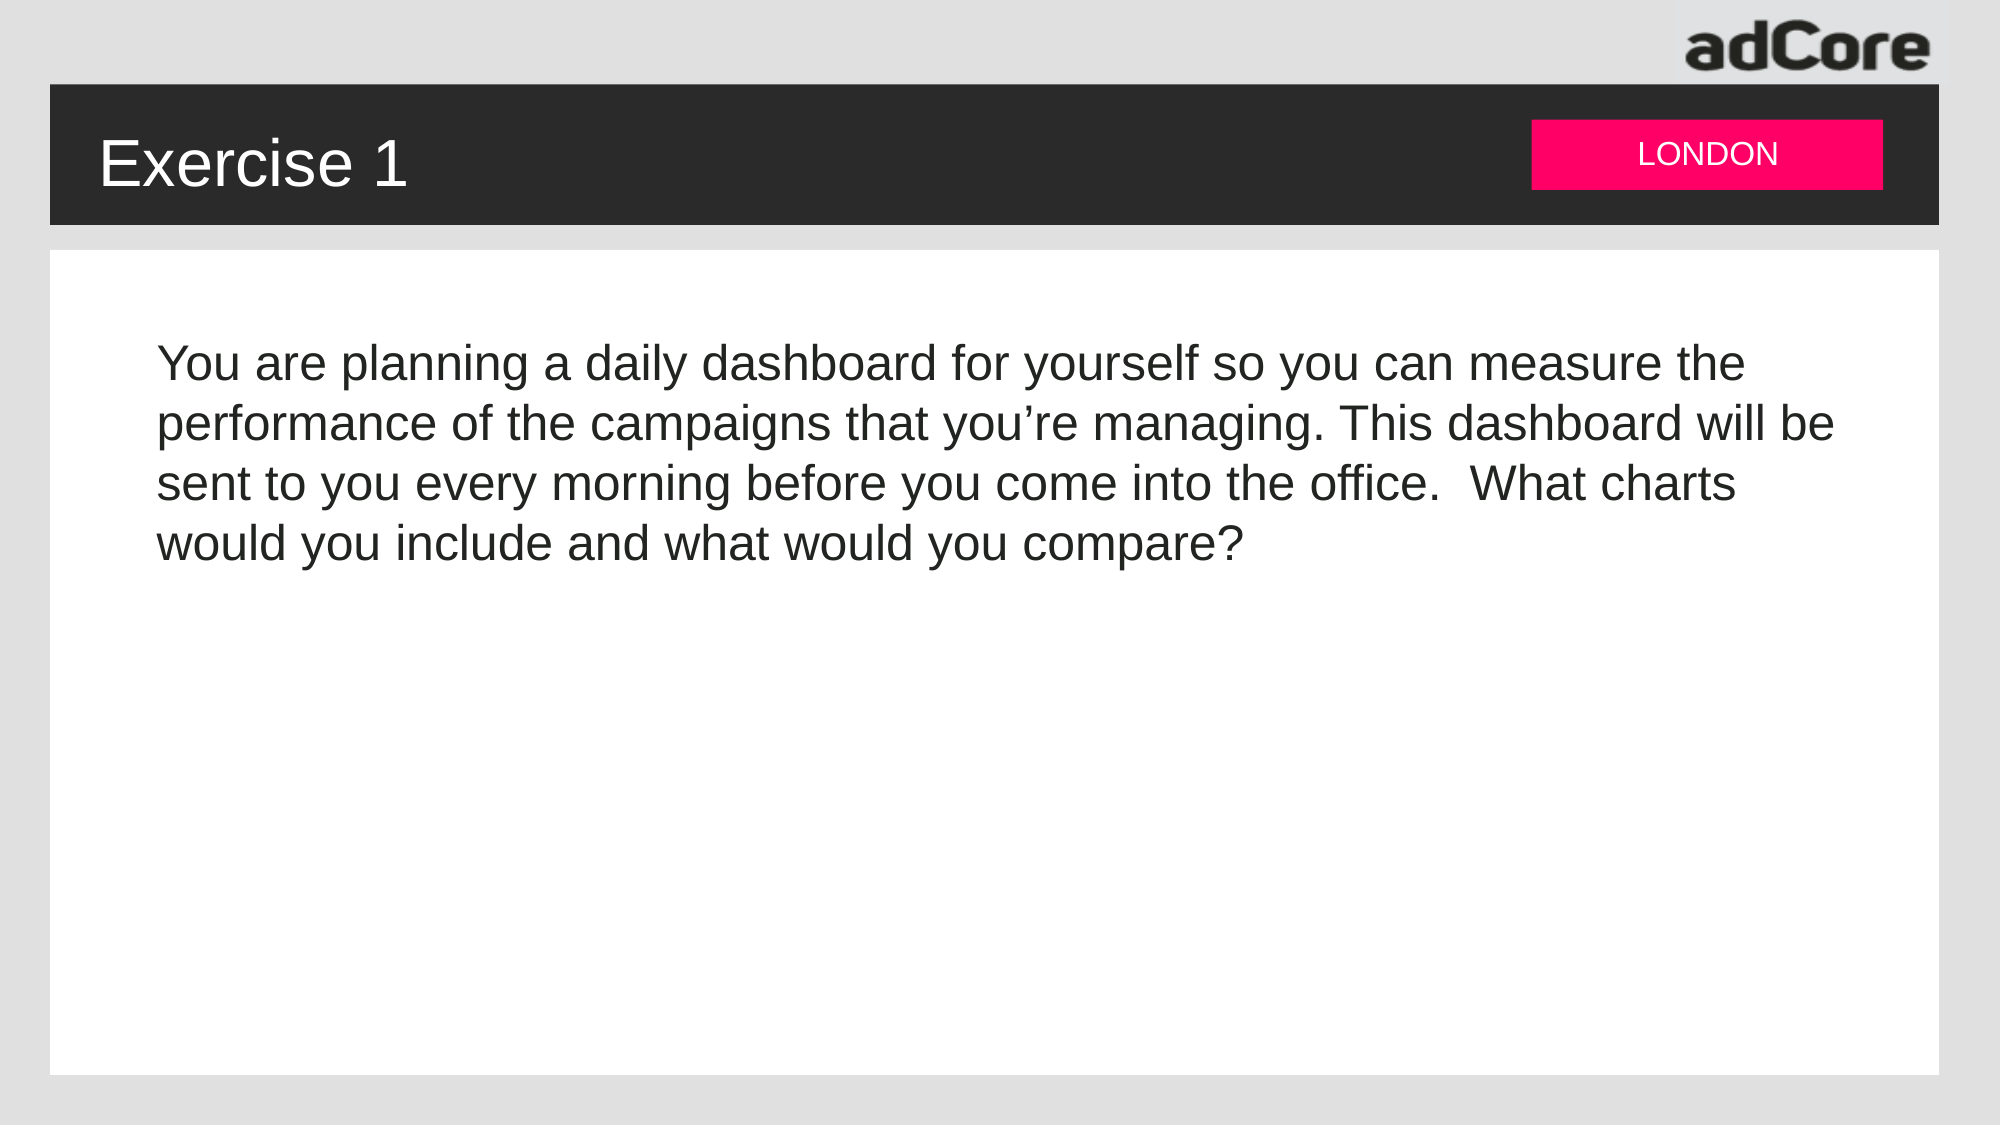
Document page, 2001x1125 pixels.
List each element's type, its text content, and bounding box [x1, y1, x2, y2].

list LONDON [1533, 125, 1884, 188]
picture [1676, 0, 1949, 85]
list You are planning a daily dashboard for yourself so you can measure the performance of the campaigns that you’re managing. This dashboard will be sent to you every morning before you come into the office. What charts would you include and what would you compare? [141, 322, 1893, 1098]
list Exercise 1 [83, 112, 1450, 200]
